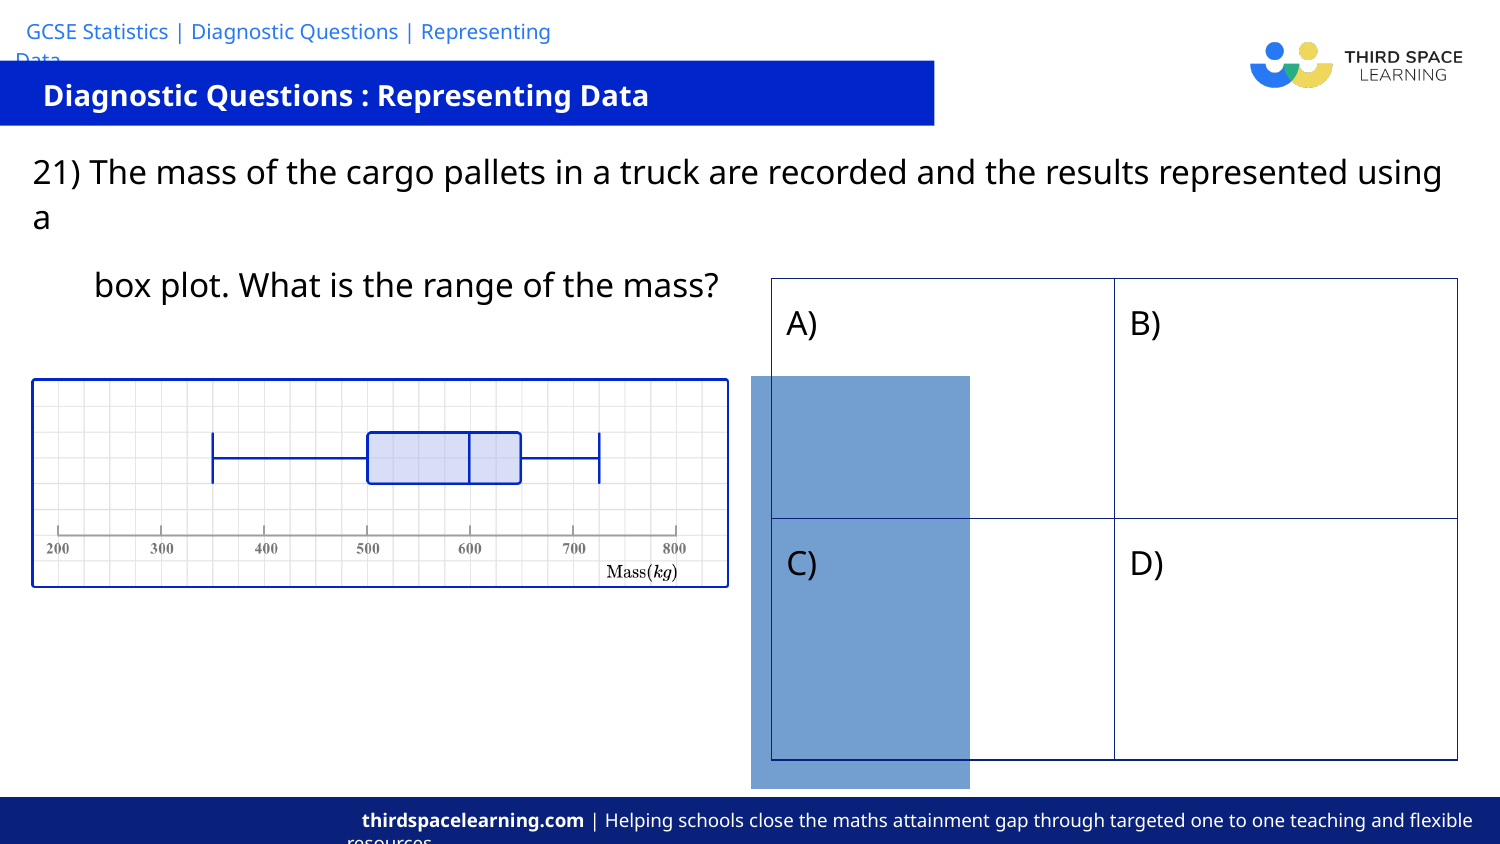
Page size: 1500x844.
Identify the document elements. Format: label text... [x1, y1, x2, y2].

table_header 21) The mass of the cargo pallets in a truck are recorded and the results represented using a box plot. What is the range of the mass? [19, 142, 1474, 374]
picture [1250, 33, 1465, 99]
table_cell [972, 376, 1474, 788]
text_box Diagnostic Questions : Representing Data [27, 61, 778, 127]
table_cell [19, 376, 749, 788]
picture [30, 377, 729, 589]
